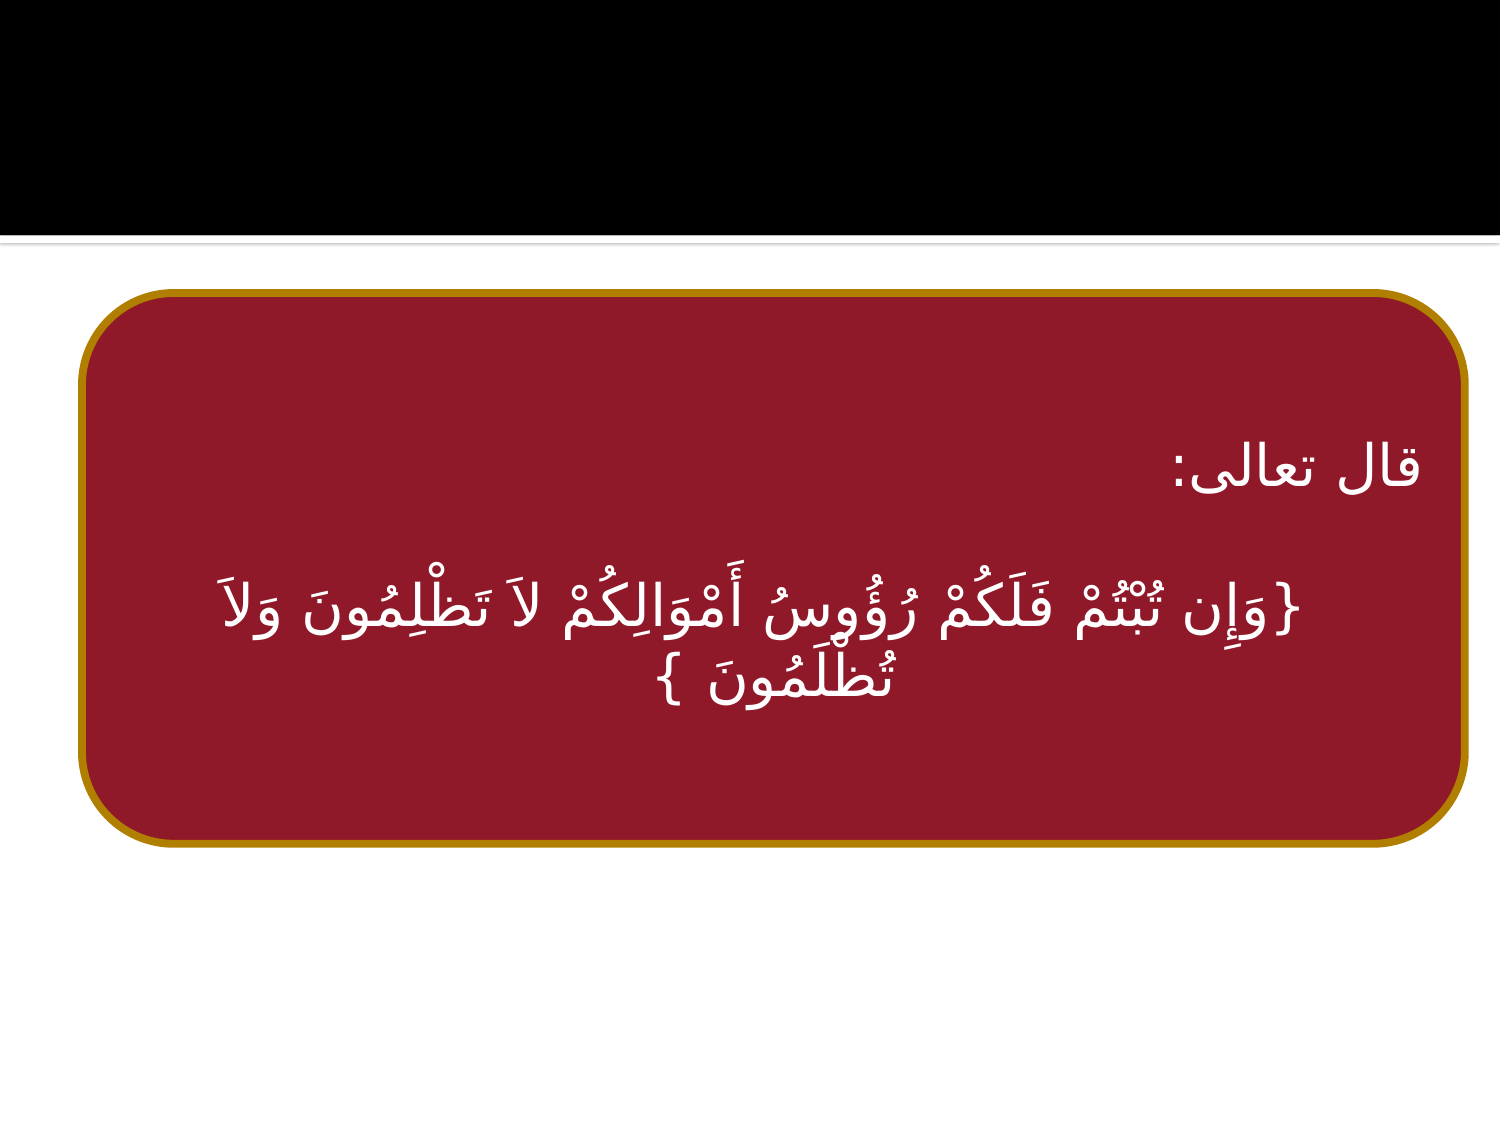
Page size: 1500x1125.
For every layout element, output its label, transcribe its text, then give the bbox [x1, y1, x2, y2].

text_box قال تعالى: {وَإِن تُبْتُمْ فَلَكُمْ رُؤُوسُ أَمْوَالِكُمْ لاَ تَظْلِمُونَ وَلاَ تُظْلَمُونَ } [78, 289, 1469, 848]
